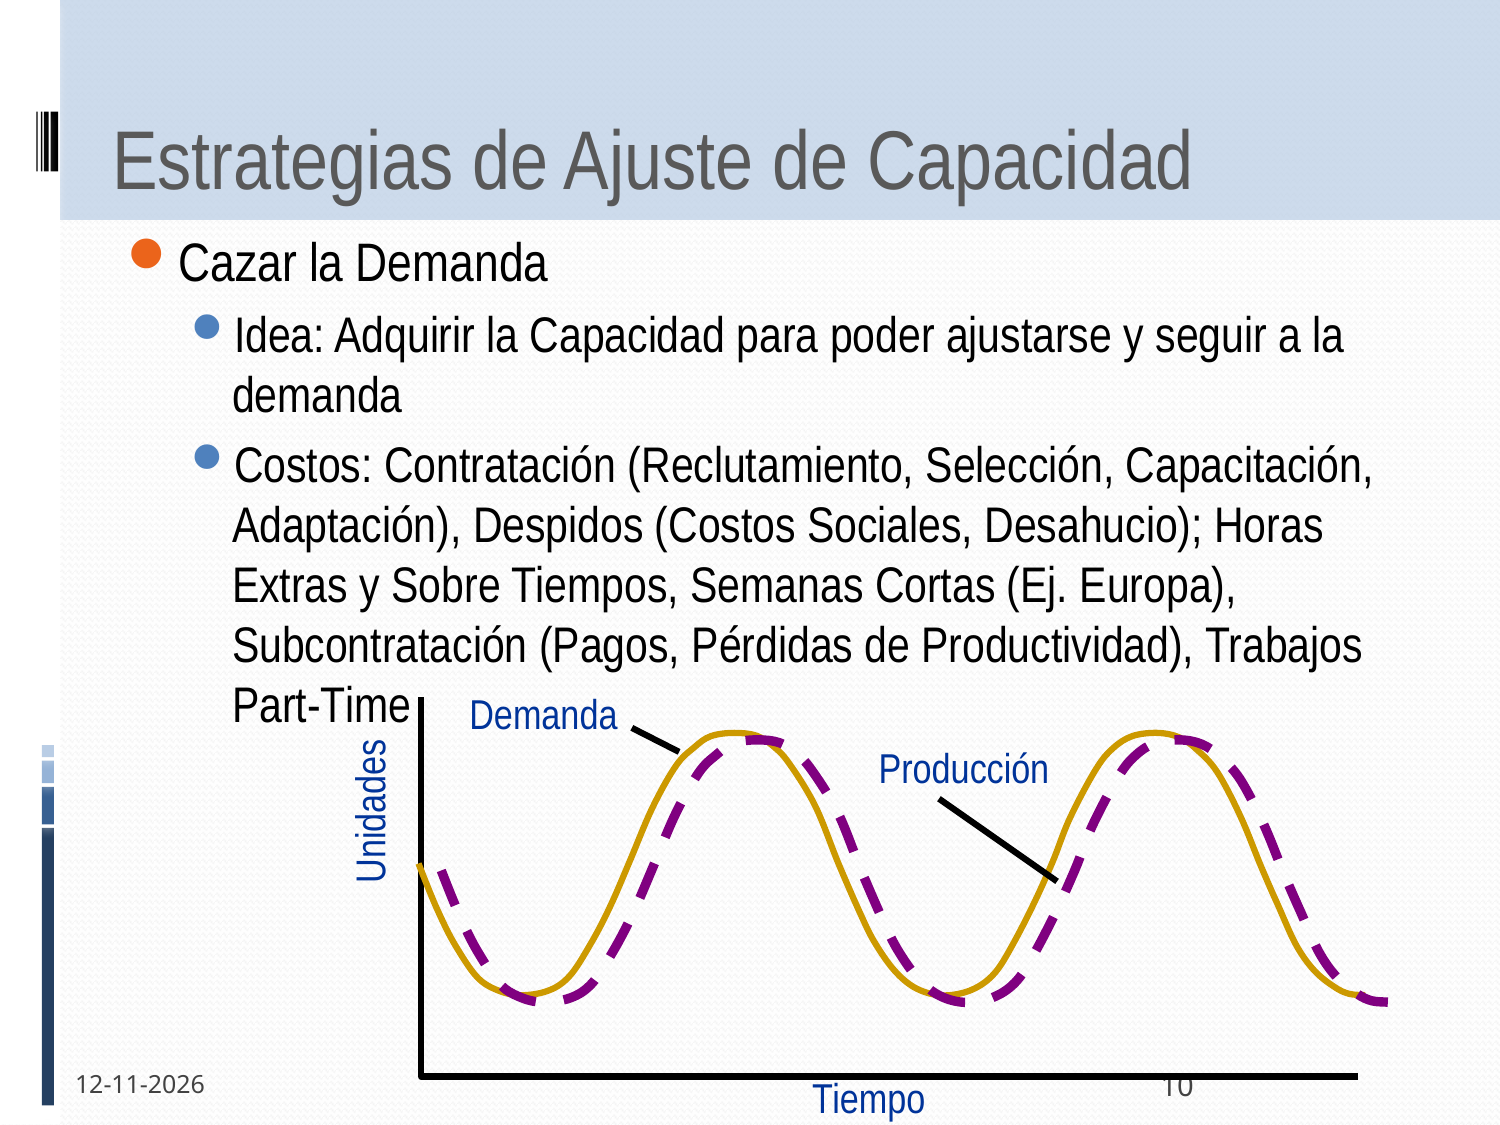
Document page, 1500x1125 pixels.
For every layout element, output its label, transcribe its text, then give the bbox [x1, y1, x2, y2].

text_box [1126, 732, 1185, 764]
text_box Unidades [336, 709, 402, 899]
text_box Tiempo [797, 1064, 962, 1125]
text_box [418, 746, 726, 995]
text_box [727, 732, 766, 745]
text_box Demanda [454, 680, 727, 746]
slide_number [75, 1042, 243, 1103]
text_box [441, 739, 1388, 1003]
list Cazar la Demanda Idea: Adquirir la Capacidad para poder ajustarse y seguir a la demanda Costos: Contratación (Reclutamiento, Selección, Capacitación, Adaptación), Despidos (Costos Sociales, Desahucio); Horas Extras y Sobre Tiempos, Semanas Cortas (Ej. Europa), Subcontratación (Pagos, Pérdidas de Productividad), Trabajos Part-Time [111, 219, 1436, 1038]
title Estrategias de Ajuste de Capacidad [111, 18, 1436, 207]
text_box [867, 930, 936, 995]
text_box [420, 870, 1359, 1077]
text_box [887, 799, 1105, 950]
text_box Producción [863, 734, 1126, 799]
slide_number 10 [1068, 1077, 1194, 1107]
text_box [420, 697, 659, 890]
